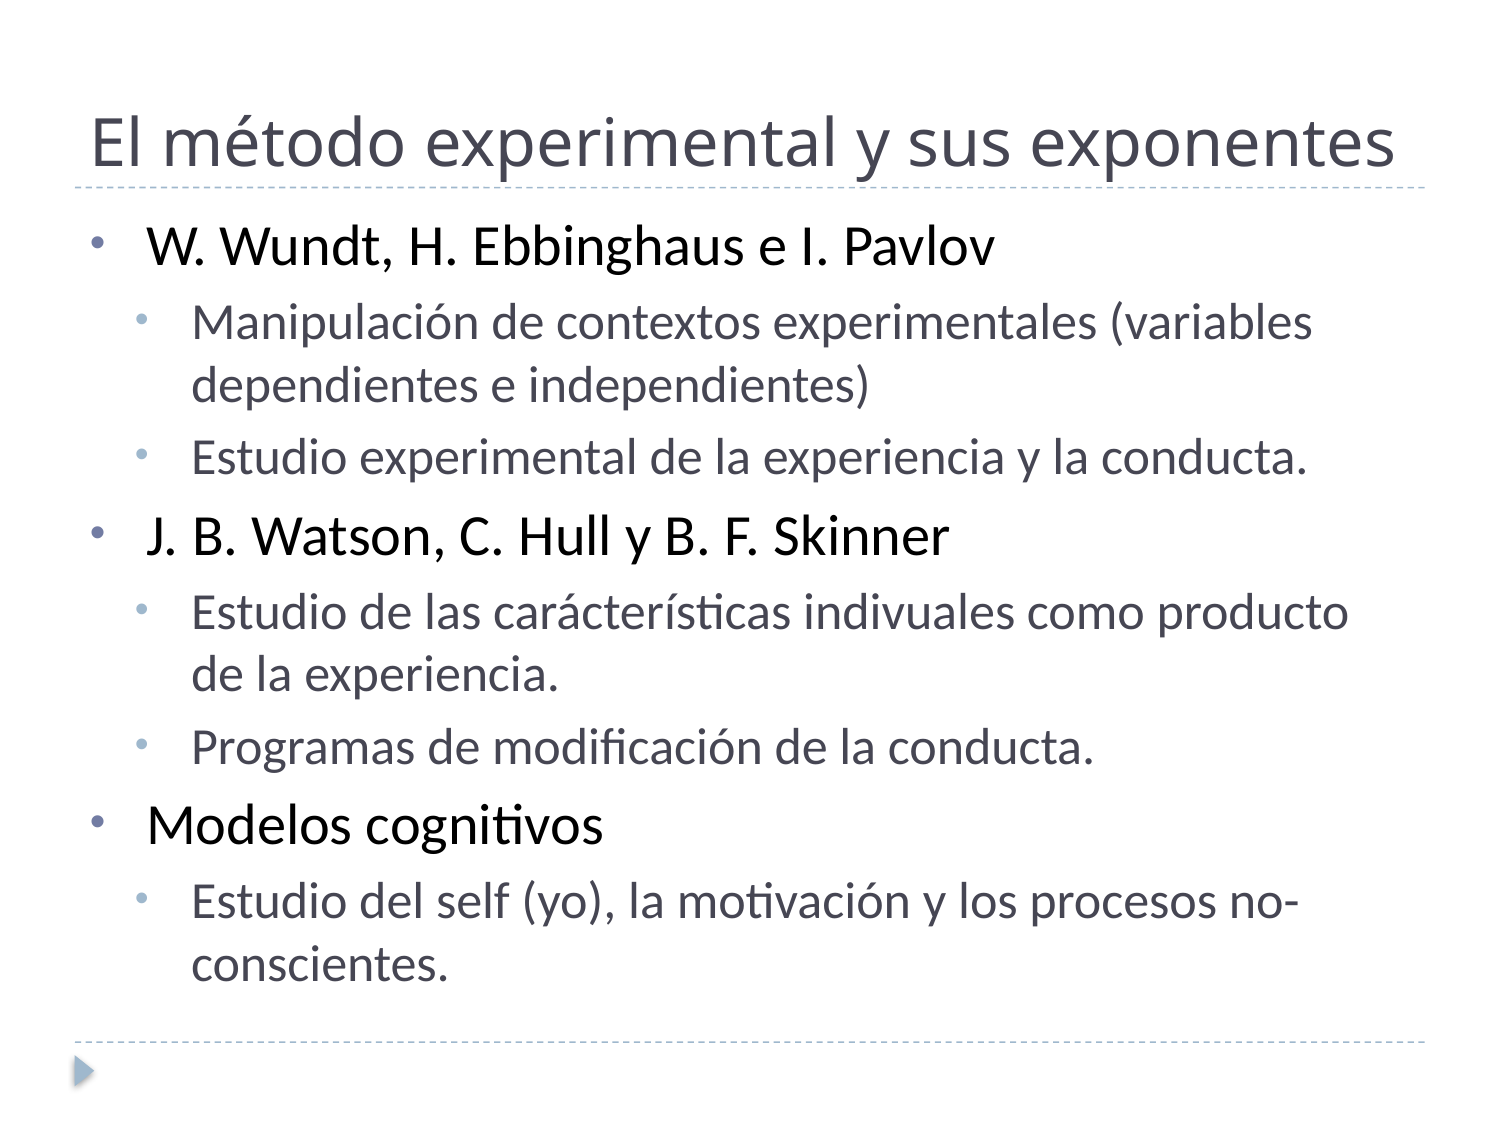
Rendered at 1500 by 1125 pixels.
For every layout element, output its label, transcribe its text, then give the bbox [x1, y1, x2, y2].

list W. Wundt, H. Ebbinghaus e I. Pavlov Manipulación de contextos experimentales (variables dependientes e independientes) Estudio experimental de la experiencia y la conducta. J. B. Watson, C. Hull y B. F. Skinner Estudio de las carácterísticas indivuales como producto de la experiencia. Programas de modificación de la conducta. Modelos cognitivos Estudio del self (yo), la motivación y los procesos no-conscientes. [75, 200, 1425, 1010]
title El método experimental y sus exponentes [75, 24, 1425, 188]
